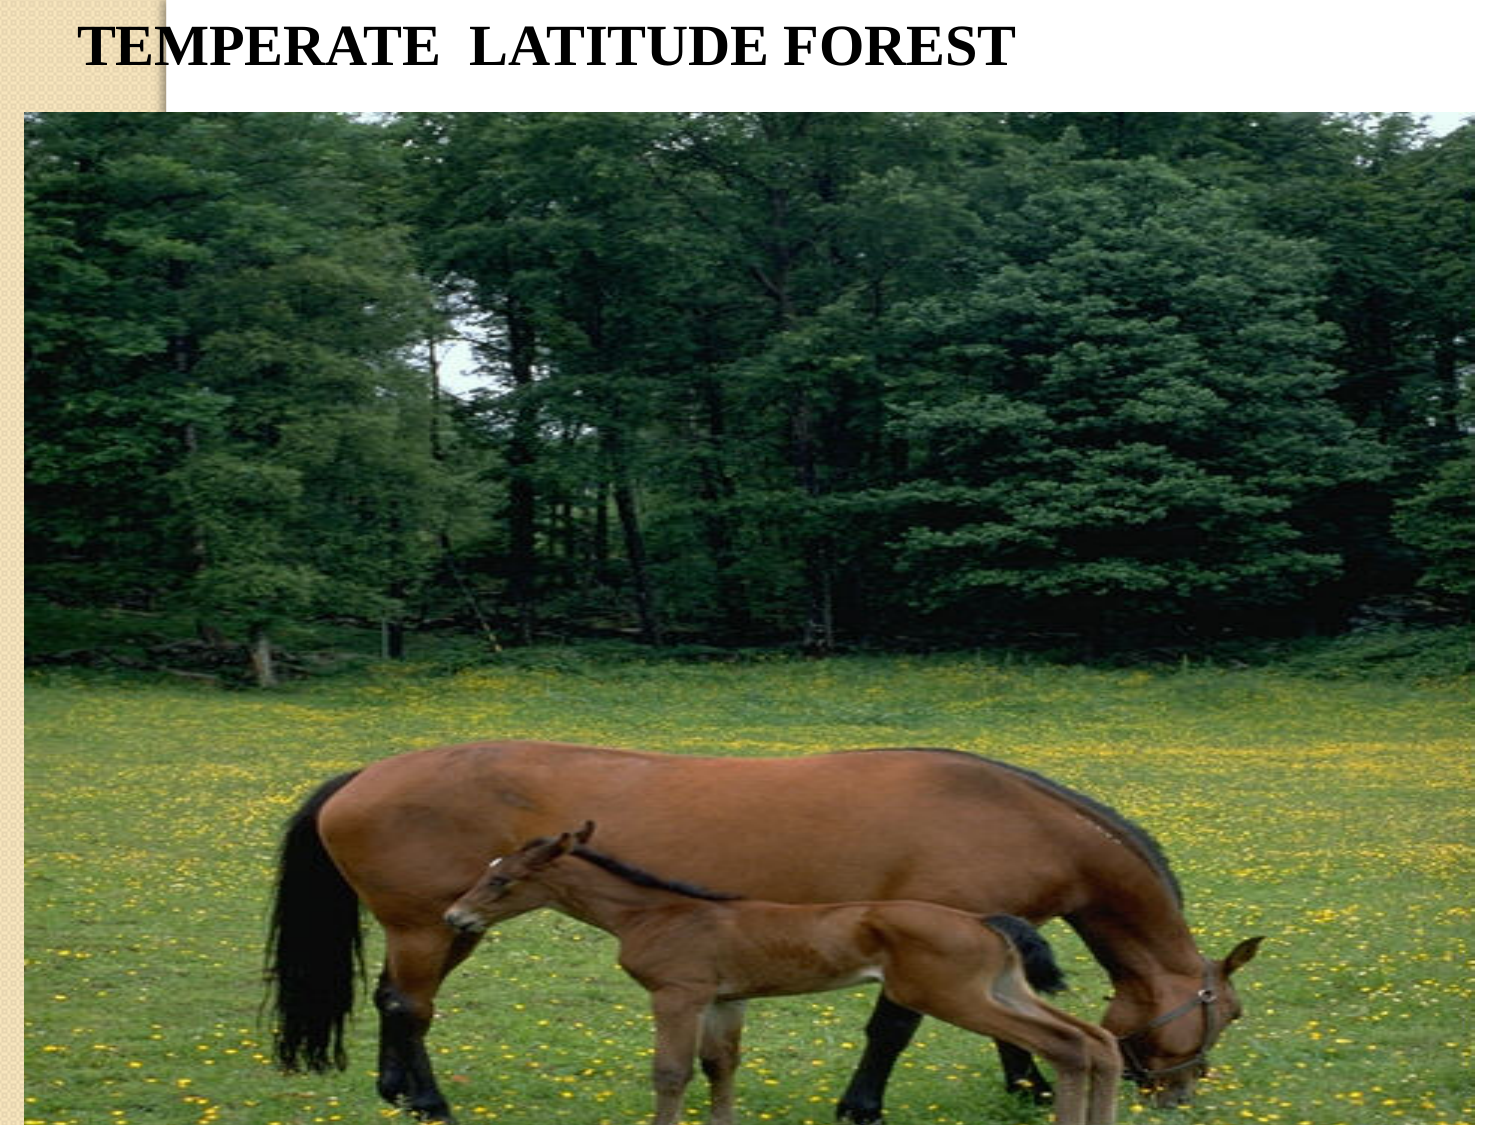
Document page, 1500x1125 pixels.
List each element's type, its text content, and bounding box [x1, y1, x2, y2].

text_box TEMPERATE LATITUDE FOREST [62, 0, 1125, 85]
picture [24, 112, 1476, 1125]
